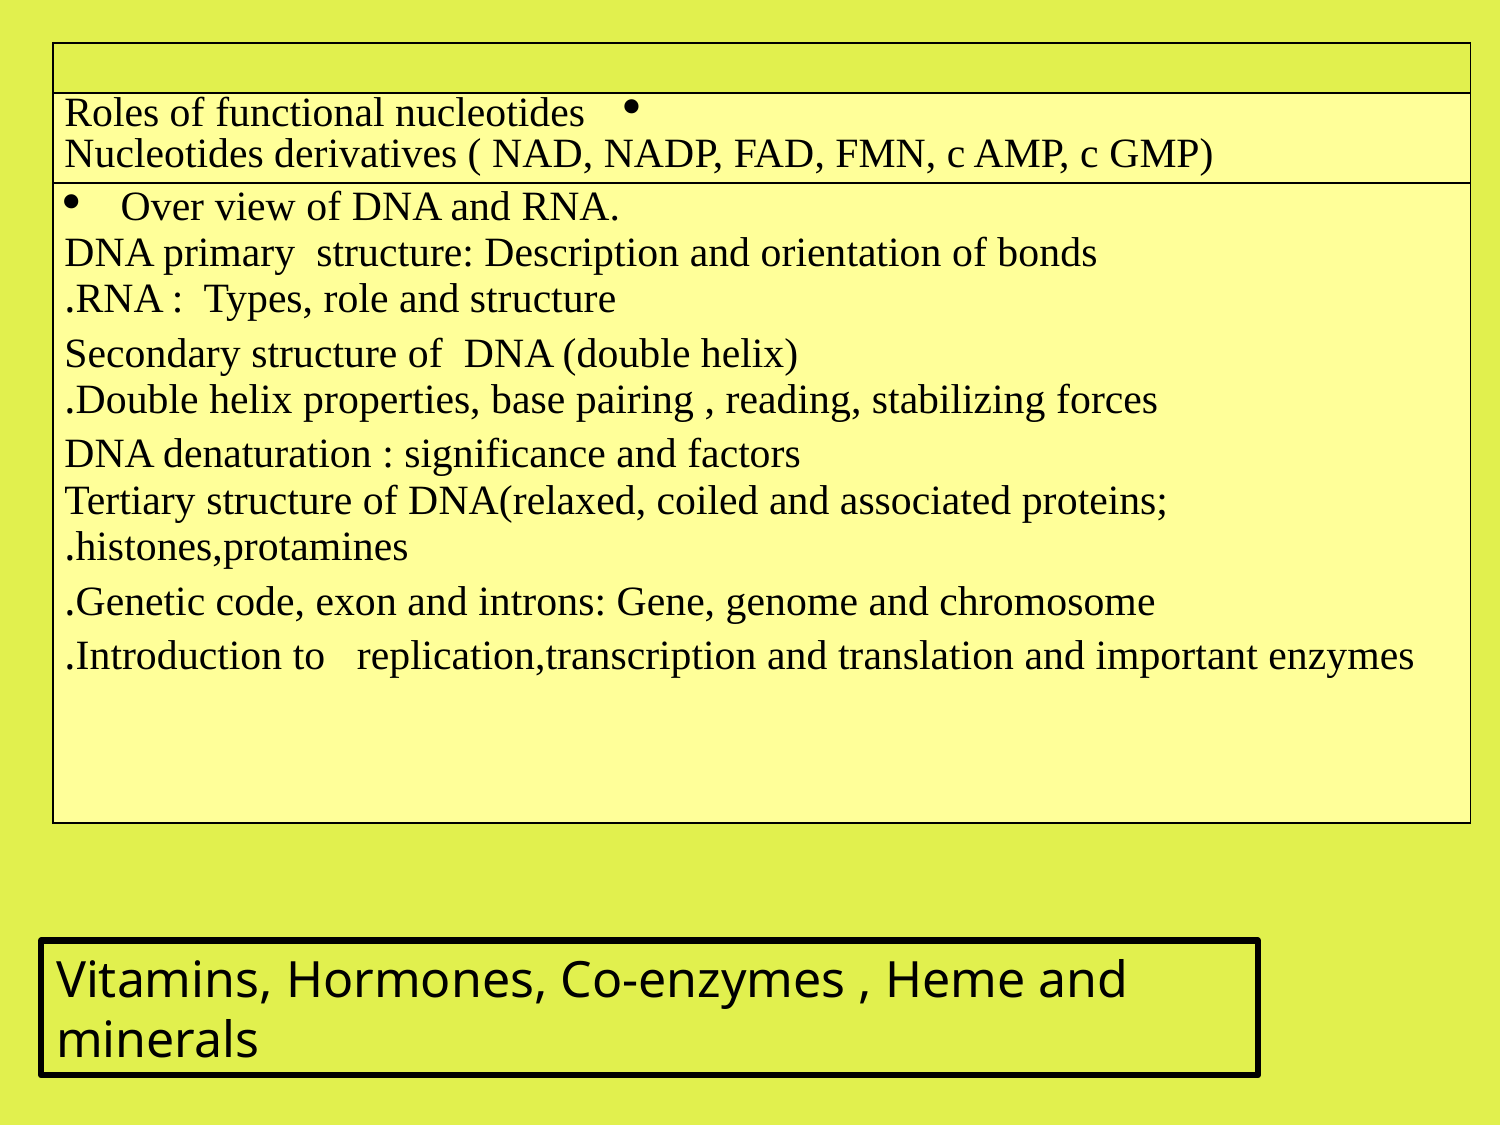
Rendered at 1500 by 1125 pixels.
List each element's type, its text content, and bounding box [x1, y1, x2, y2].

table_cell Over view of DNA and RNA. DNA primary structure: Description and orientation of bonds RNA : Types, role and structure. Secondary structure of DNA (double helix) Double helix properties, base pairing , reading, stabilizing forces. DNA denaturation : significance and factors Tertiary structure of DNA(relaxed, coiled and associated proteins; histones,protamines. Genetic code, exon and introns: Gene, genome and chromosome. Introduction to replication,transcription and translation and important enzymes. [54, 184, 1470, 822]
table_cell Roles of functional nucleotides Nucleotides derivatives ( NAD, NADP, FAD, FMN, c AMP, c GMP) [54, 94, 1470, 182]
table_header [54, 44, 1470, 92]
text_box Vitamins, Hormones, Co-enzymes , Heme and minerals [41, 940, 1258, 1076]
